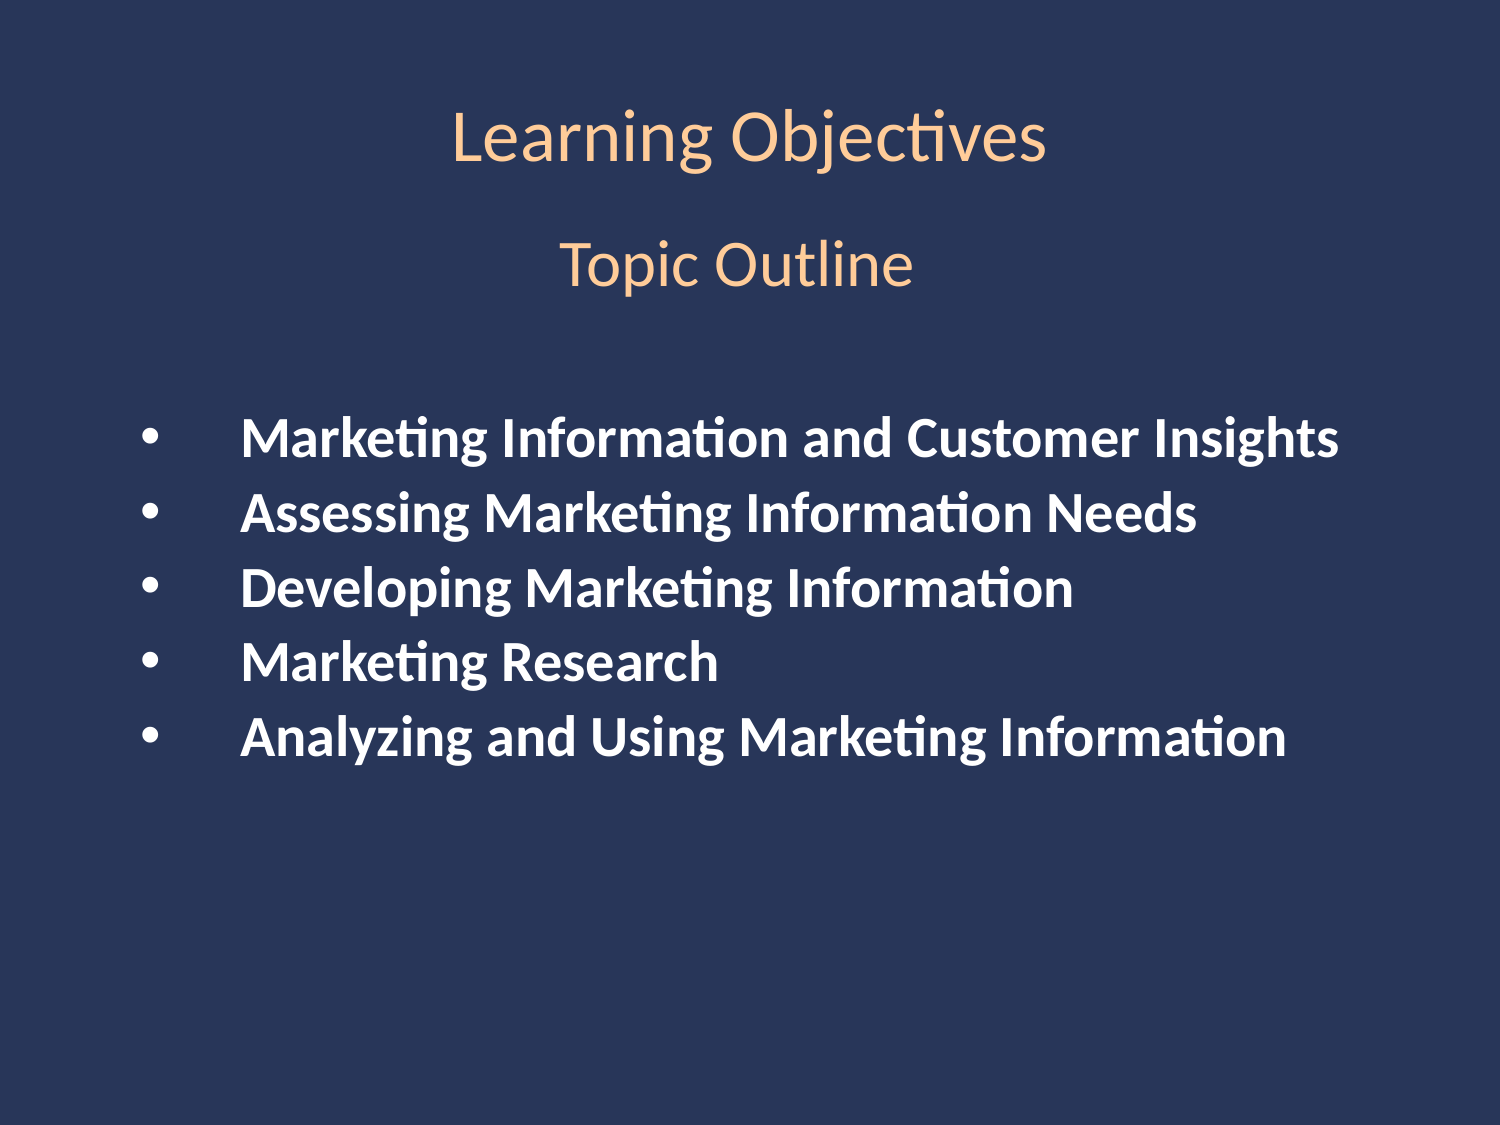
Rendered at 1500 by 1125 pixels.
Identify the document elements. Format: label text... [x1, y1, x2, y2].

title Learning Objectives [112, 37, 1388, 225]
text_box Topic Outline [150, 212, 1325, 275]
list Marketing Information and Customer Insights Assessing Marketing Information Needs Developing Marketing Information Marketing Research Analyzing and Using Marketing Information [125, 399, 1400, 1075]
